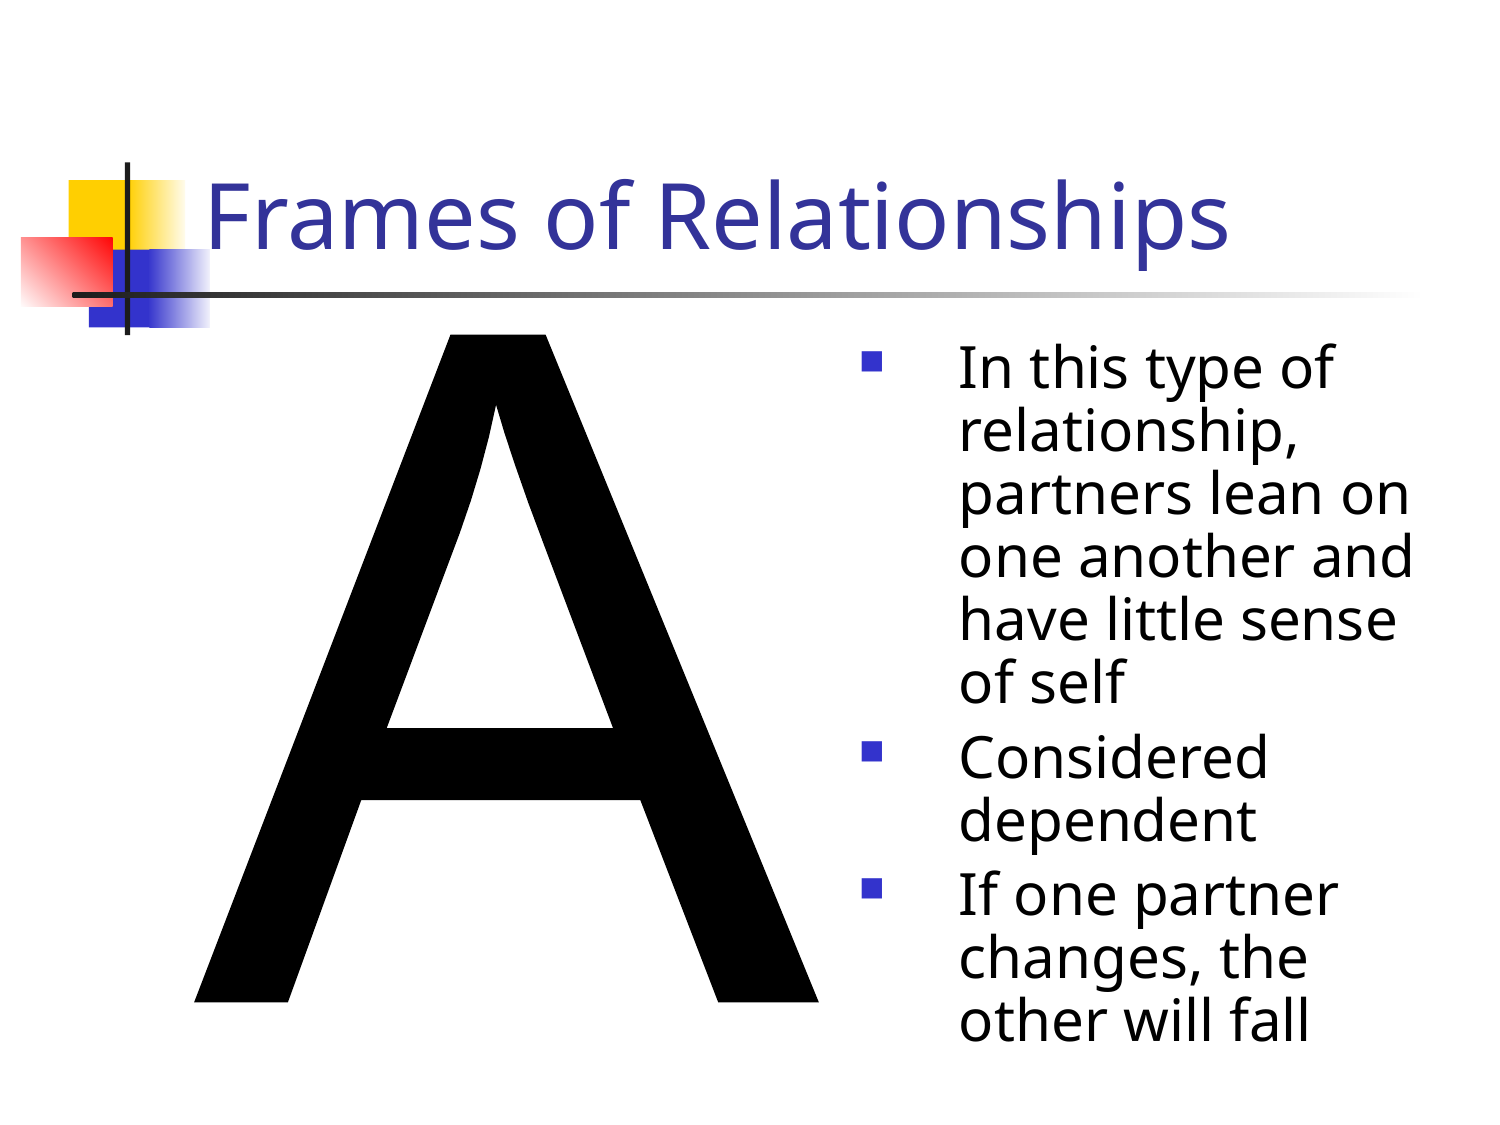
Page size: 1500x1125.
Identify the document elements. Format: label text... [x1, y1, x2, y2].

list In this type of relationship, partners lean on one another and have little sense of self Considered dependent If one partner changes, the other will fall [844, 331, 1469, 1006]
title Frames of Relationships [188, 35, 1468, 275]
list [193, 330, 820, 1007]
